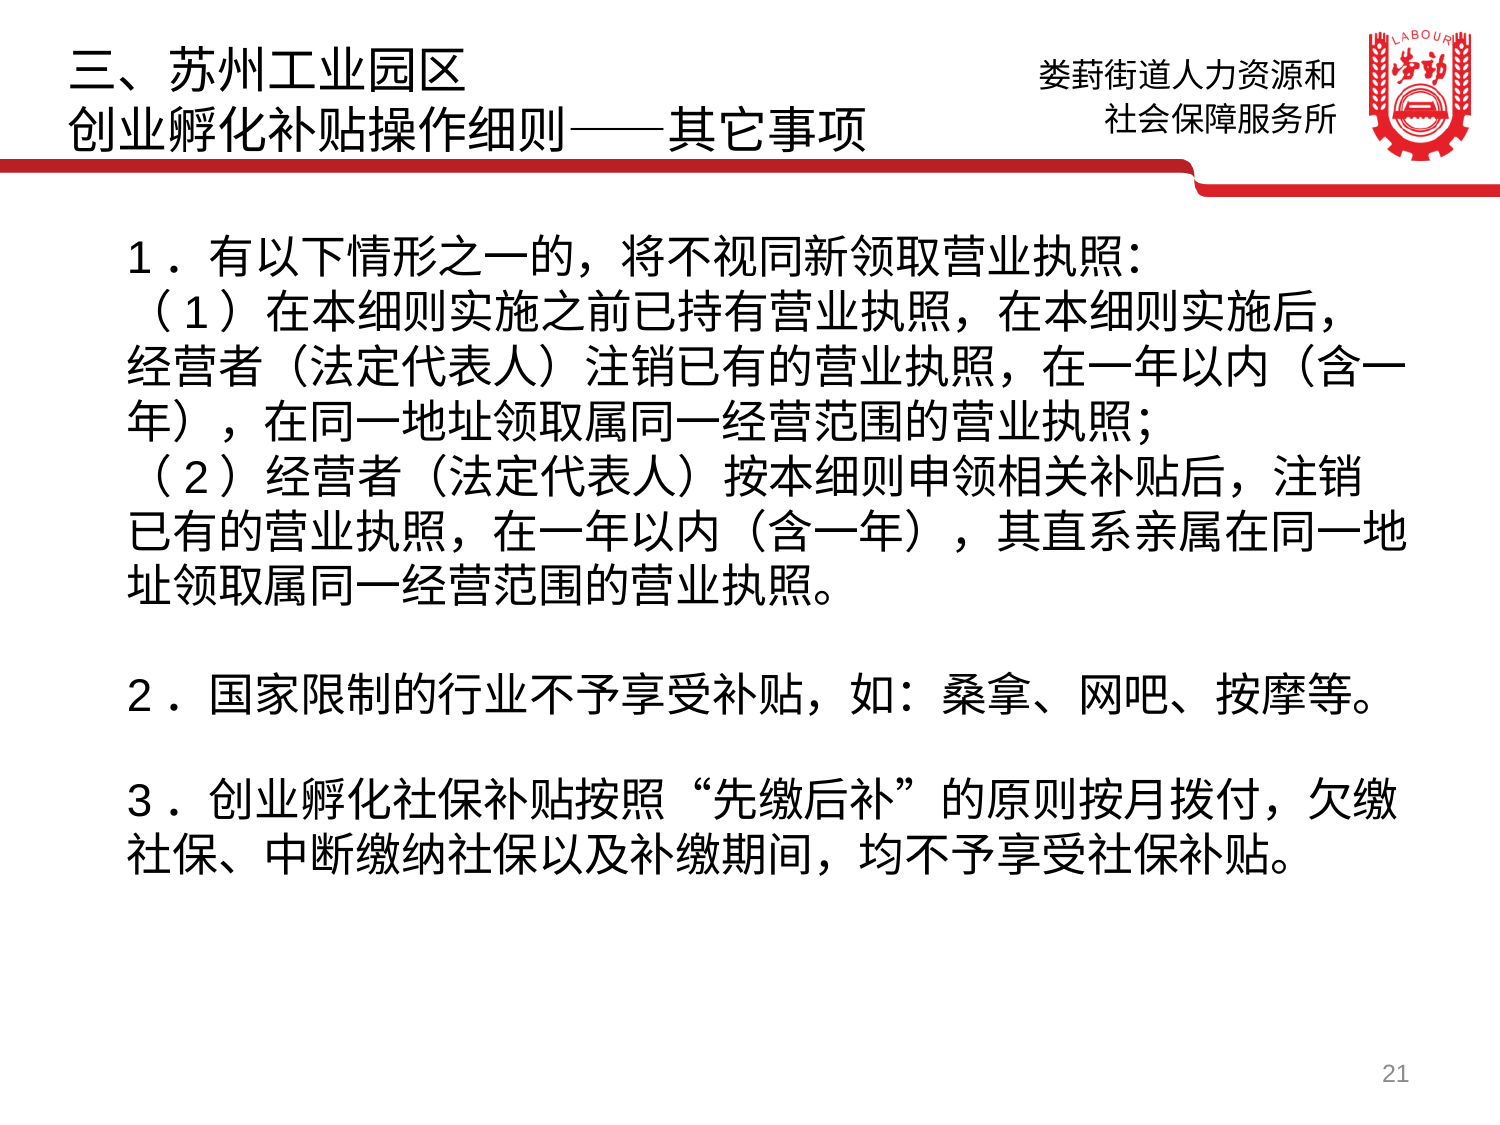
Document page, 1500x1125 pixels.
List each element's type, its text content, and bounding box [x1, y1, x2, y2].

text_box 1．有以下情形之一的，将不视同新领取营业执照： （1）在本细则实施之前已持有营业执照，在本细则实施后，经营者（法定代表人）注销已有的营业执照，在一年以内（含一年），在同一地址领取属同一经营范围的营业执照； （2）经营者（法定代表人）按本细则申领相关补贴后，注销已有的营业执照，在一年以内（含一年），其直系亲属在同一地址领取属同一经营范围的营业执照。 [112, 219, 1424, 620]
slide_number 21 [1074, 1042, 1425, 1103]
picture [0, 30, 1500, 197]
text_box 三、苏州工业园区 创业孵化补贴操作细则——其它事项 [53, 30, 1022, 166]
text_box 3．创业孵化社保补贴按照“先缴后补”的原则按月拨付，欠缴社保、中断缴纳社保以及补缴期间，均不予享受社保补贴。 [112, 763, 1424, 888]
text_box 2．国家限制的行业不予享受补贴，如：桑拿、网吧、按摩等。 [112, 658, 1424, 728]
